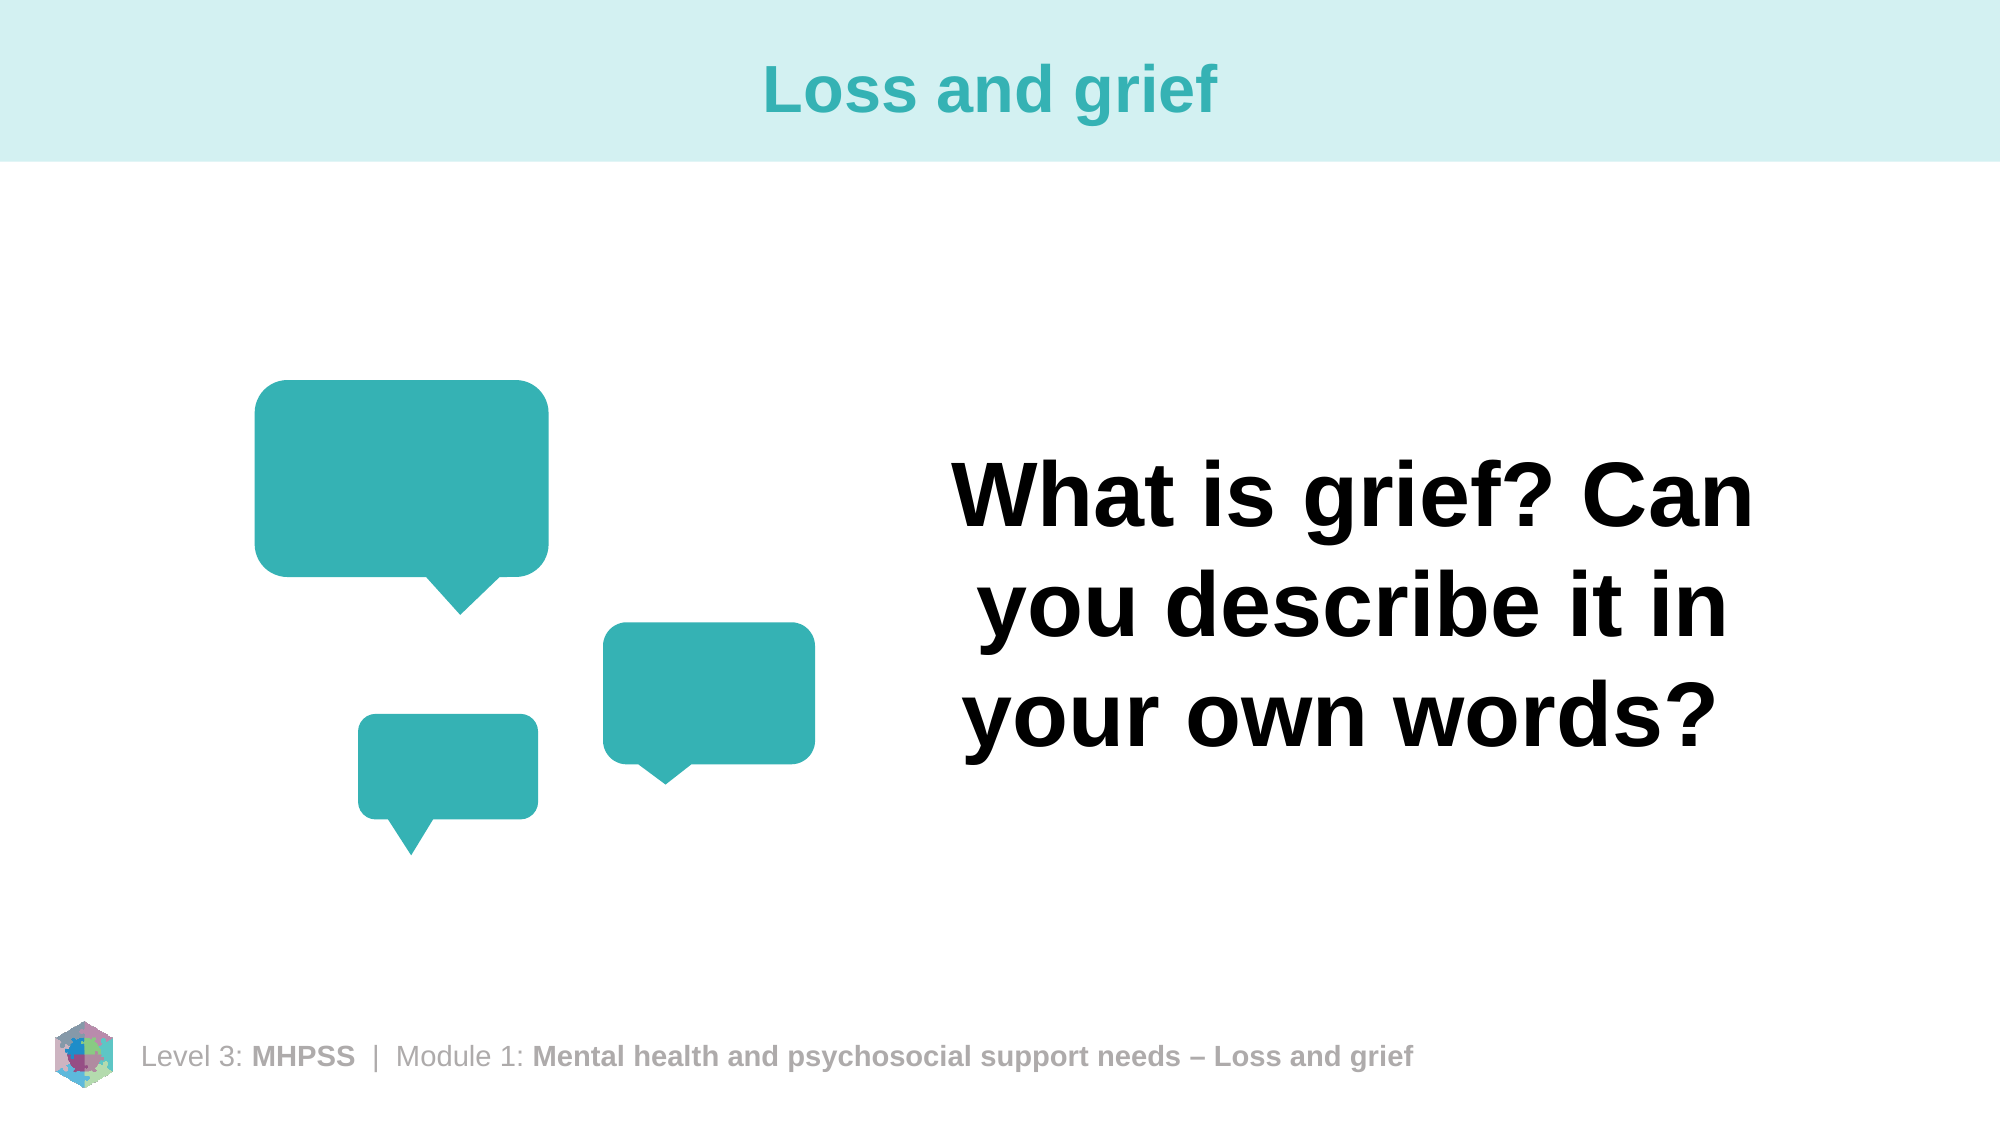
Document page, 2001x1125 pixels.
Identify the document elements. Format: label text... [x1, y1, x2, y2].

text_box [254, 379, 816, 820]
title Loss and grief [137, 19, 1863, 163]
text_box What is grief? Can you describe it in your own words? [928, 340, 1779, 860]
picture [55, 1021, 113, 1088]
